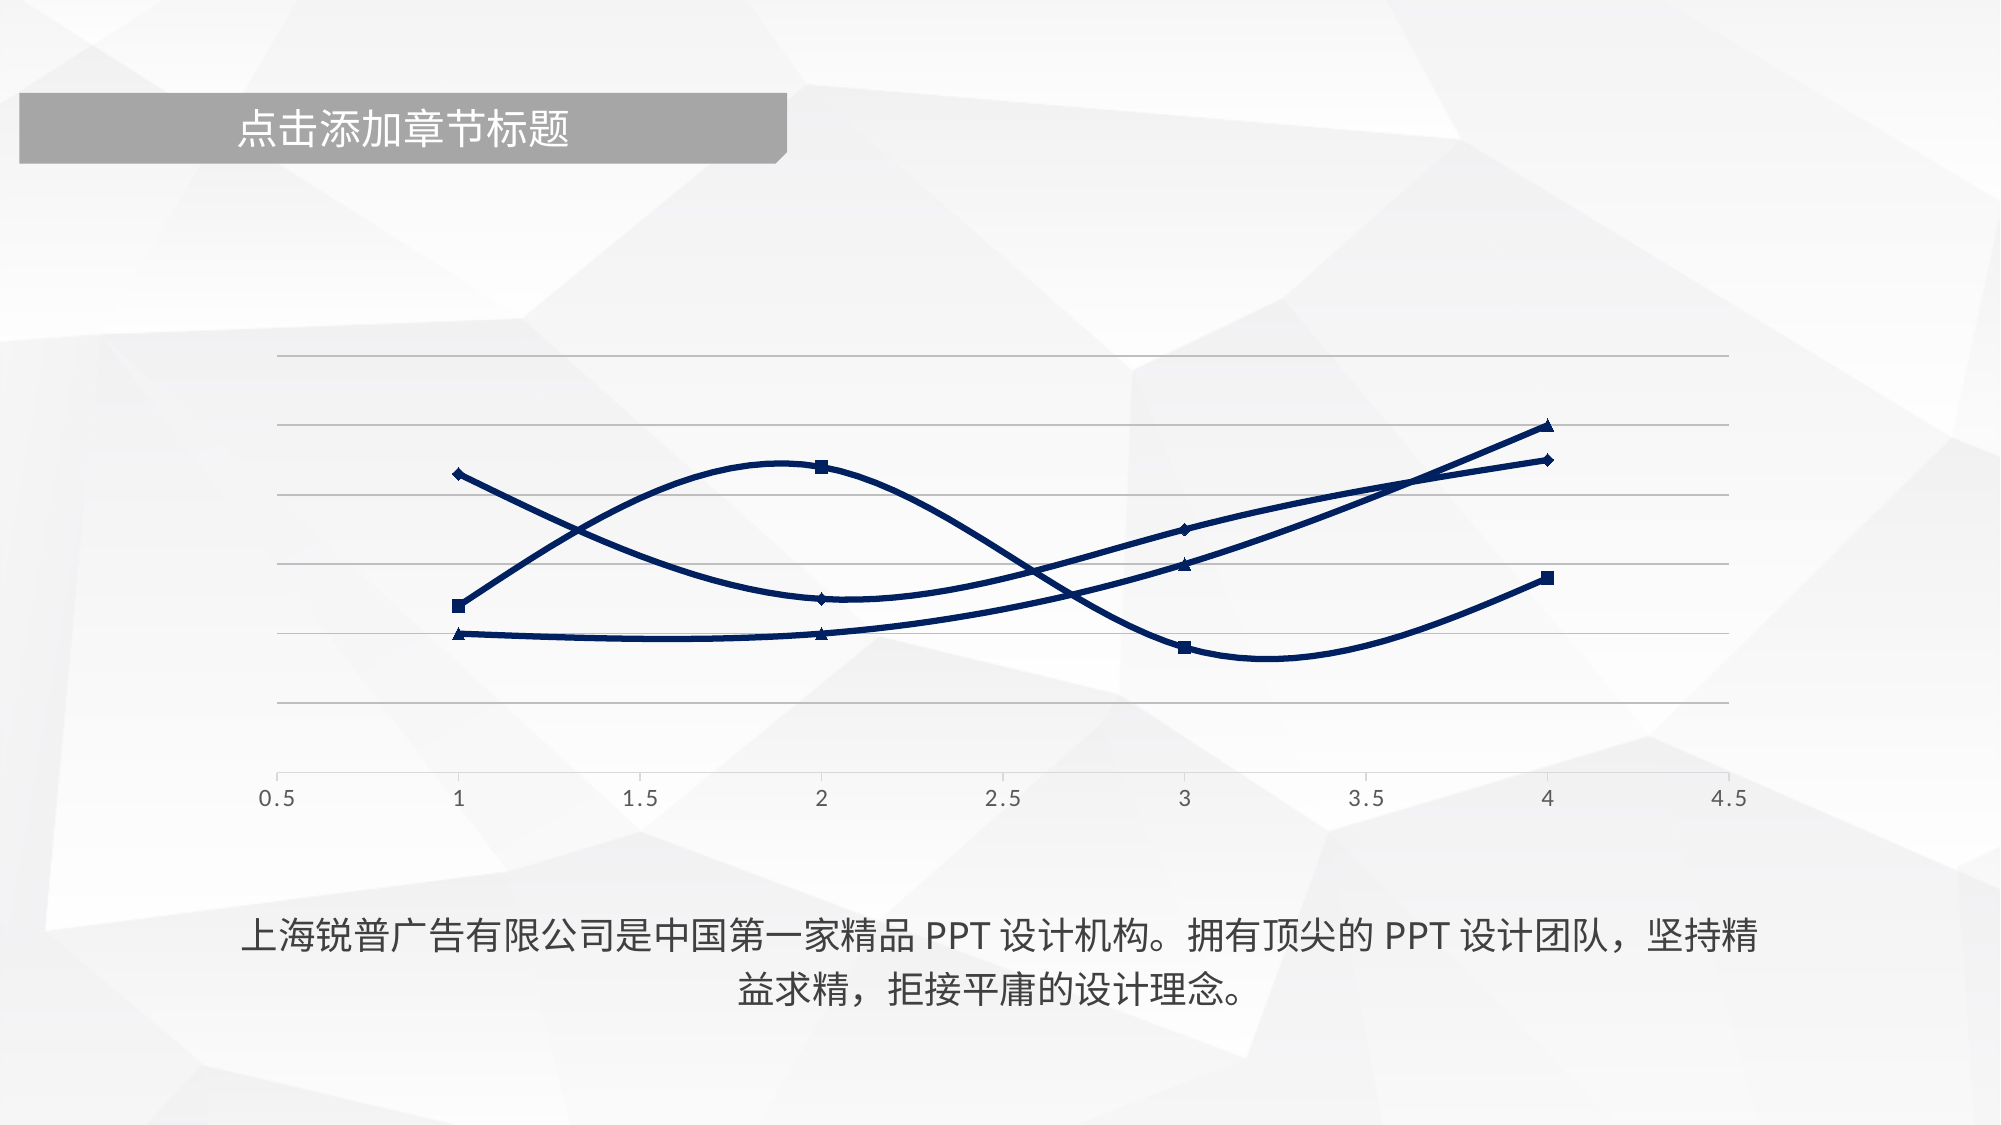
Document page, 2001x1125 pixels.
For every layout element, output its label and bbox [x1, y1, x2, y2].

picture [0, 0, 2000, 1125]
chart [232, 221, 1768, 982]
